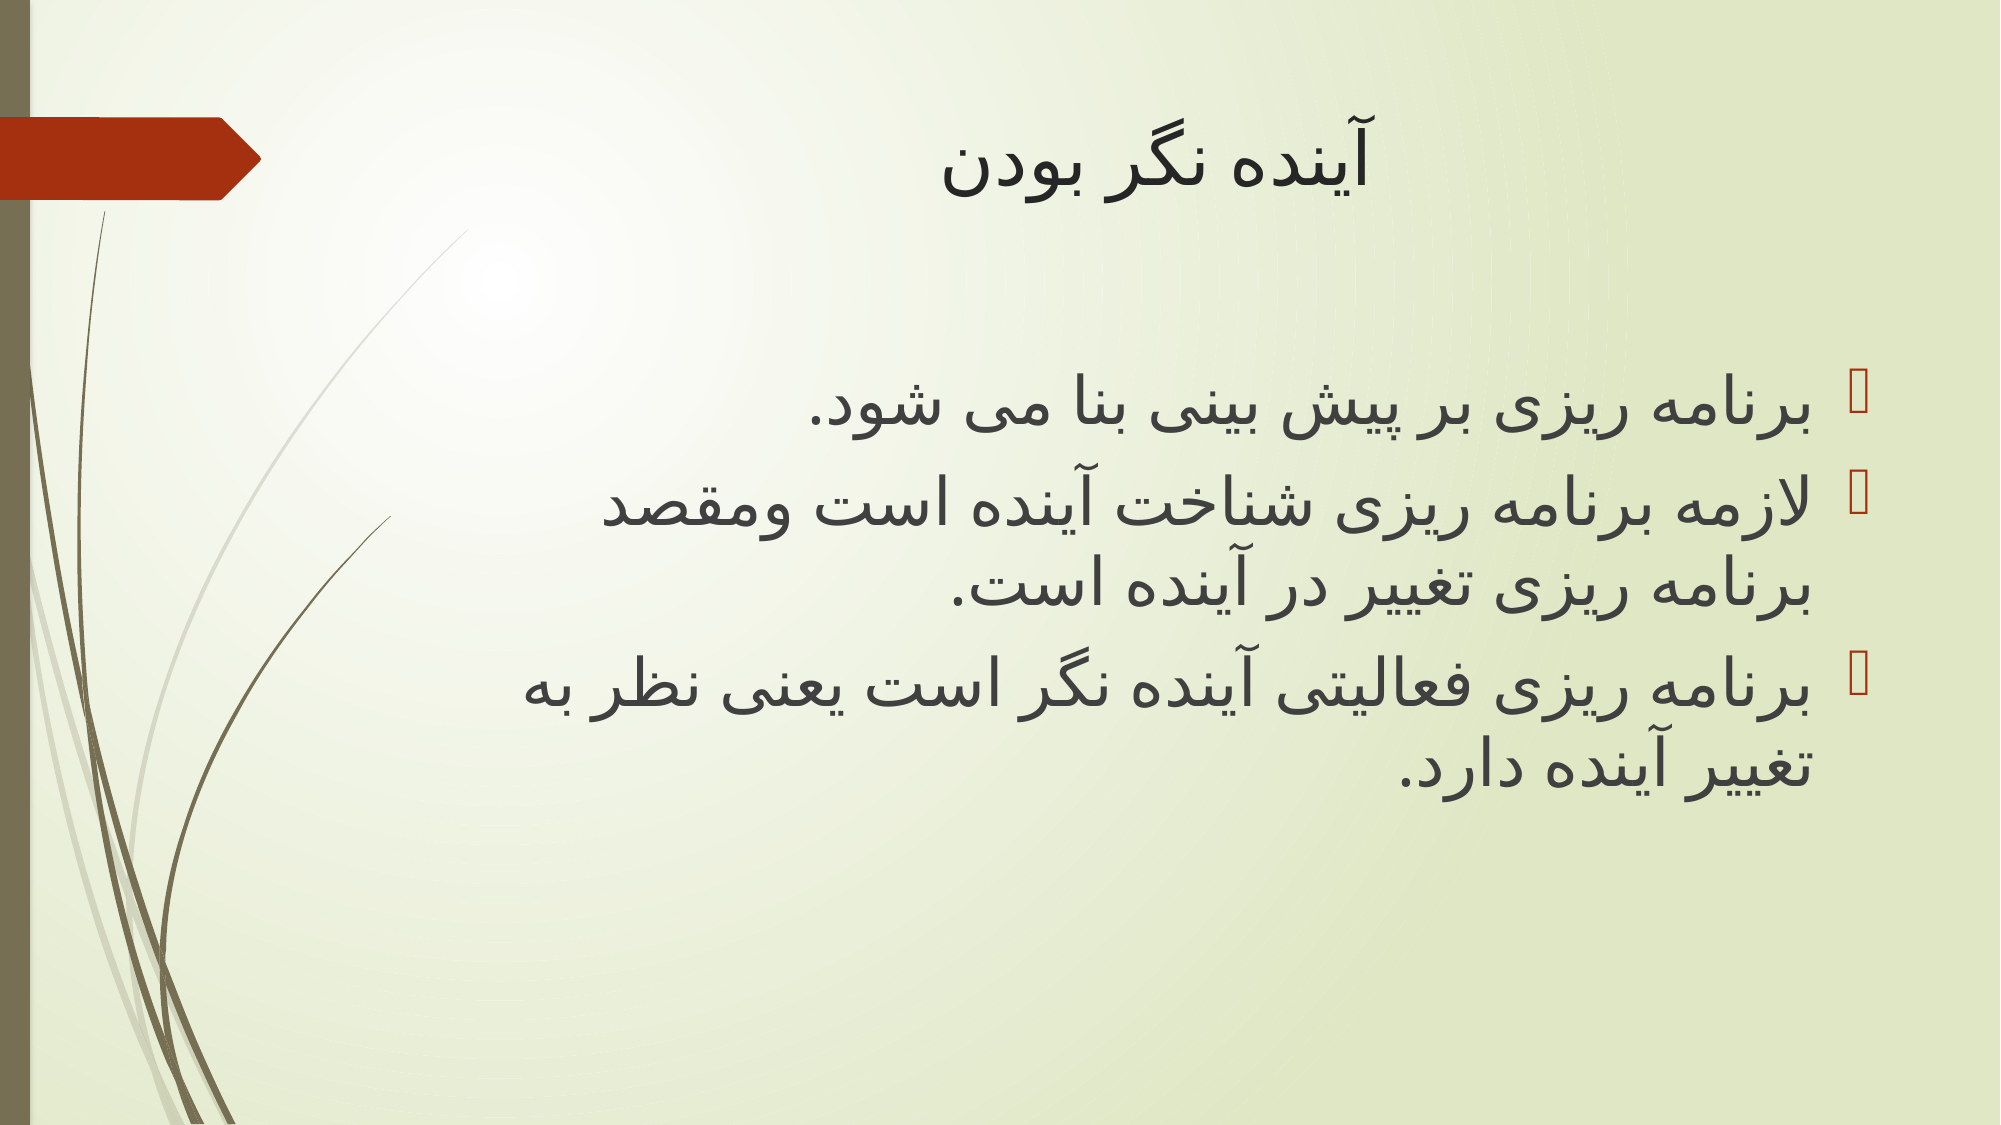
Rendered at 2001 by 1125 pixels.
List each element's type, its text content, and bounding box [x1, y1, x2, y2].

title آینده نگر بودن [425, 102, 1888, 313]
list برنامه ریزی بر پیش بینی بنا می شود. لازمه برنامه ریزی شناخت آینده است ومقصد برنامه ریزی تغییر در آینده است. برنامه ریزی فعالیتی آینده نگر است یعنی نظر به تغییر آینده دارد. [424, 350, 1888, 970]
